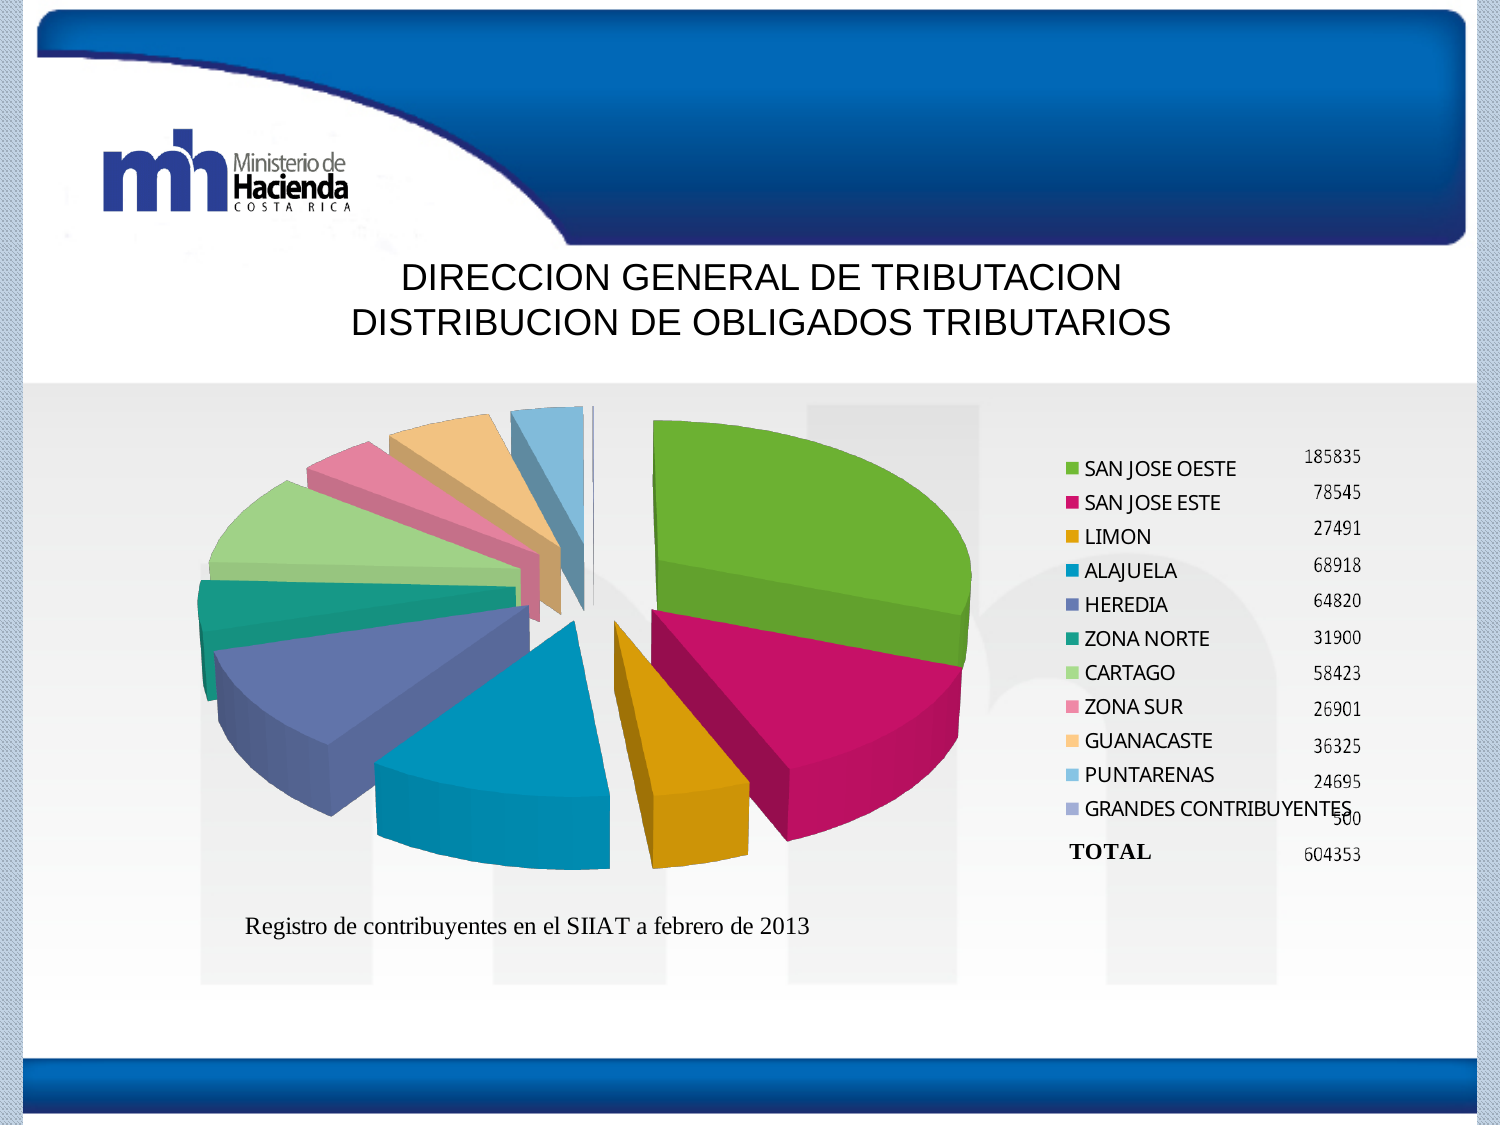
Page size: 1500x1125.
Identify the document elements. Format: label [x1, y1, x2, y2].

chart [128, 245, 1372, 1032]
picture [23, 0, 1477, 1125]
